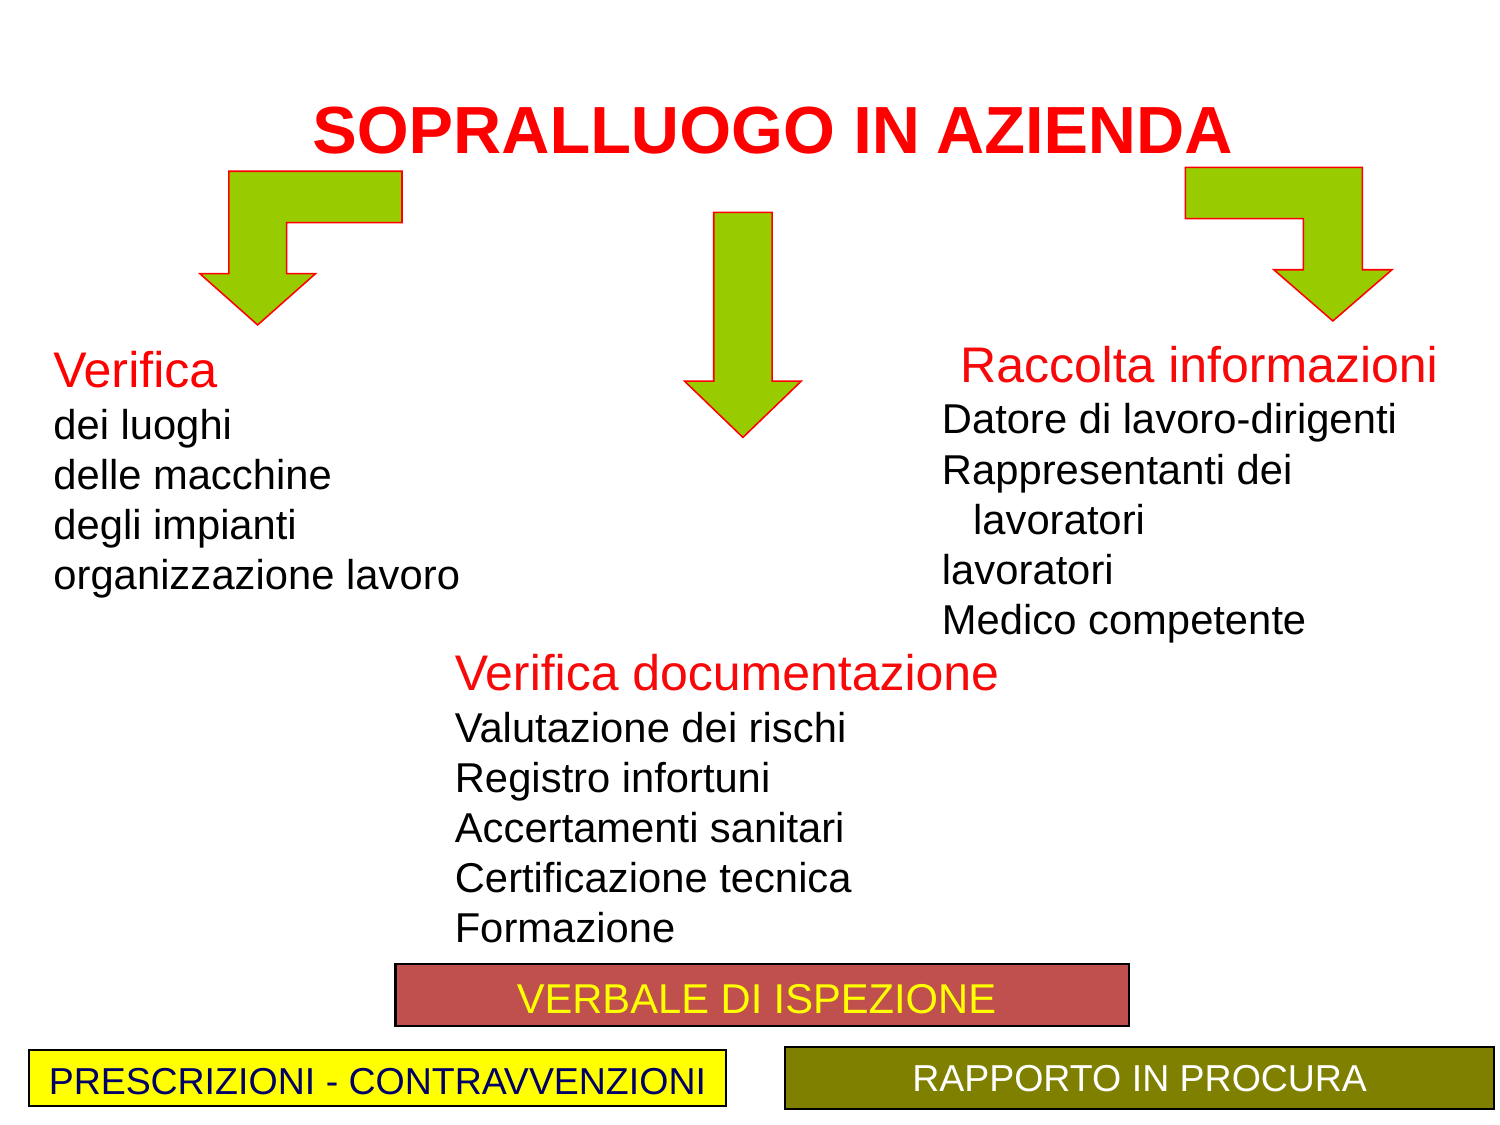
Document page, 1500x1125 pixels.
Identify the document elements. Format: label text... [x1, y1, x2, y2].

text_box VERBALE DI ISPEZIONE [395, 964, 1129, 1027]
text_box Verifica dei luoghi delle macchine degli impianti organizzazione lavoro [38, 330, 564, 556]
text_box PRESCRIZIONI - CONTRAVVENZIONI [29, 1049, 727, 1106]
text_box [1185, 167, 1392, 321]
text_box [199, 171, 402, 325]
text_box Verifica documentazione Valutazione dei rischi Registro infortuni Accertamenti sanitari Certificazione tecnica Formazione [277, 633, 1191, 964]
text_box Raccolta informazioni Datore di lavoro-dirigenti Rappresentanti dei lavoratori lavoratori Medico competente [927, 324, 1471, 621]
text_box SOPRALLUOGO IN AZIENDA [200, 0, 1346, 343]
text_box RAPPORTO IN PROCURA [785, 1046, 1495, 1110]
text_box [684, 212, 802, 438]
